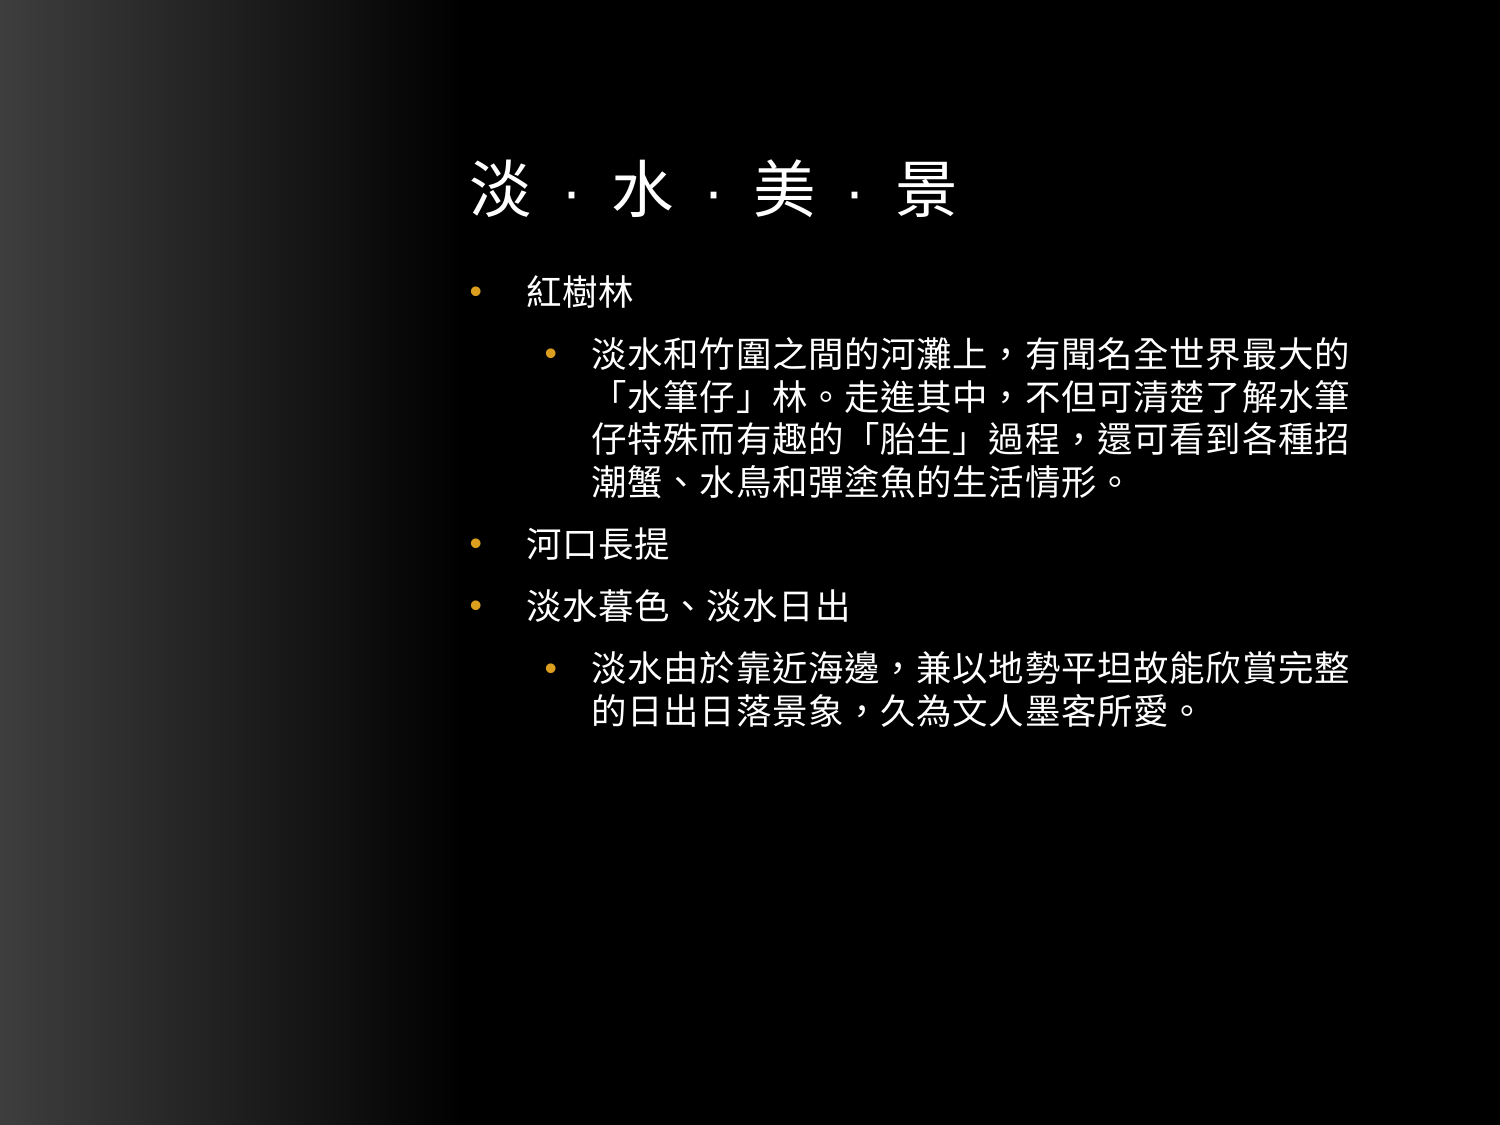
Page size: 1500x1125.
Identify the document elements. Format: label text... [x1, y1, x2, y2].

title 淡 · 水 · 美 · 景 [454, 45, 1401, 233]
list 紅樹林 淡水和竹圍之間的河灘上，有聞名全世界最大的「水筆仔」林。走進其中，不但可清楚了解水筆仔特殊而有趣的「胎生」過程，還可看到各種招潮蟹、水鳥和彈塗魚的生活情形。 河口長提 淡水暮色、淡水日出 淡水由於靠近海邊，兼以地勢平坦故能欣賞完整的日出日落景象，久為文人墨客所愛。 [454, 262, 1400, 938]
